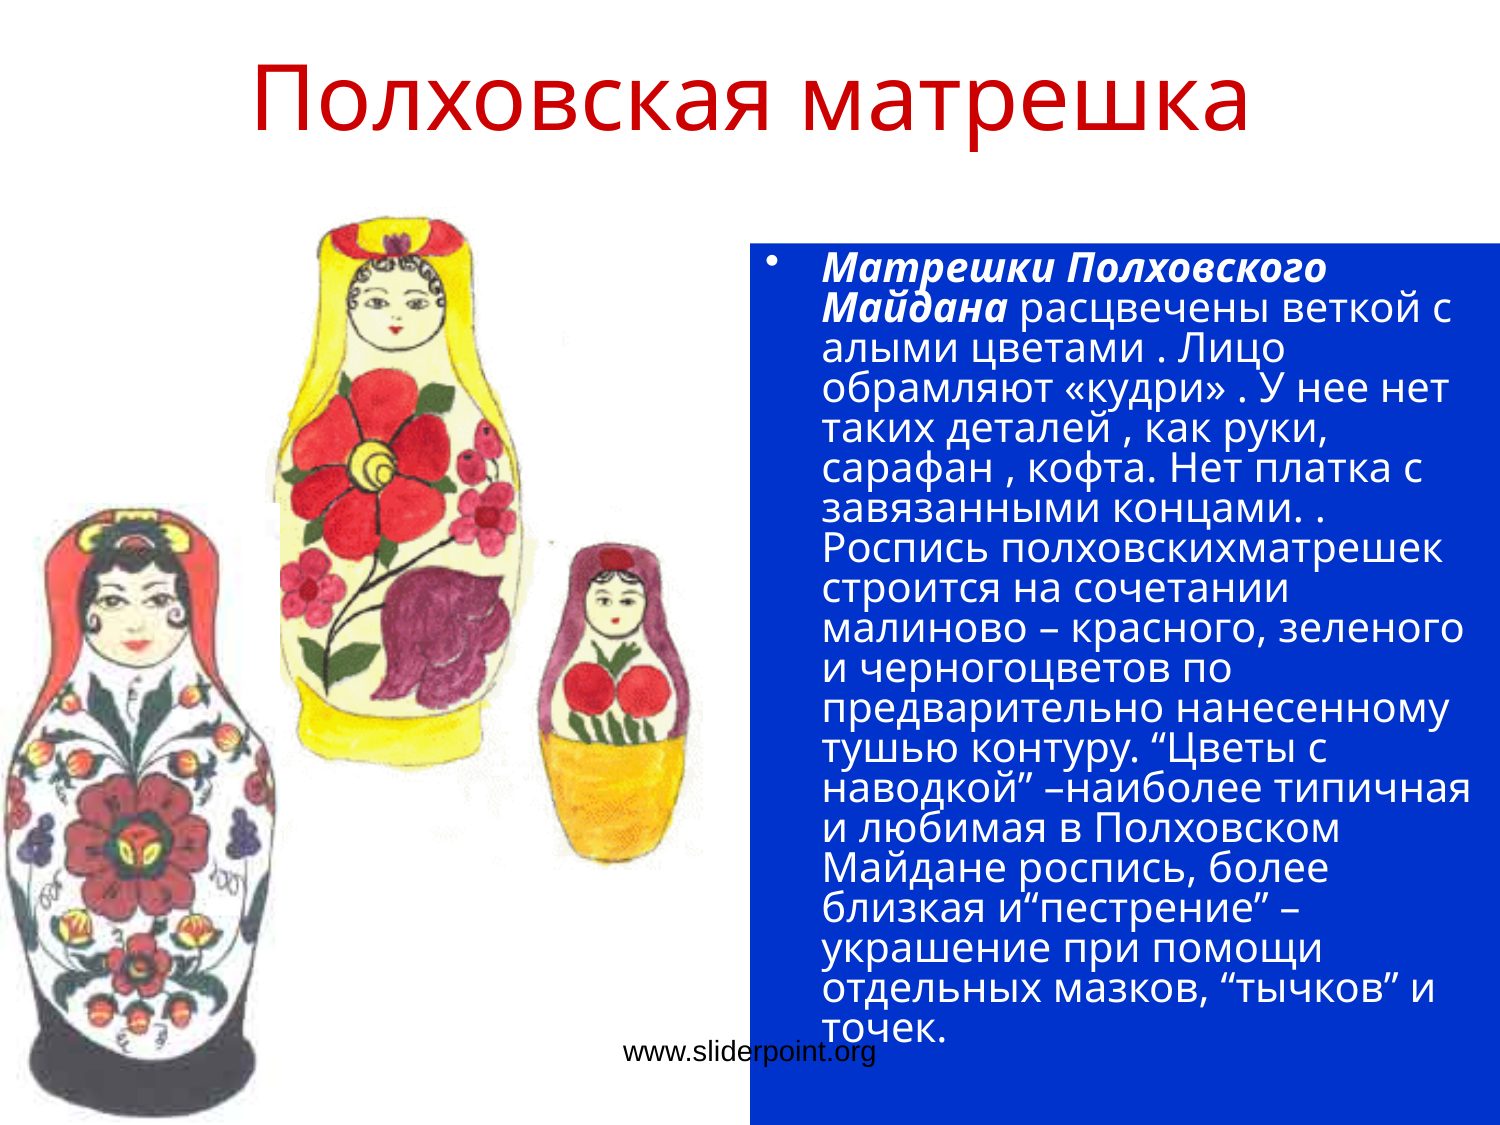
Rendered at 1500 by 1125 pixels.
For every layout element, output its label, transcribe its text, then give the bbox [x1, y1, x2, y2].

title Полховская матрешка [76, 0, 1428, 188]
list Матрешки Полховского Майдана расцвечены веткой с алыми цветами . Лицо обрамляют «кудри» . У нее нет таких деталей , как руки, сарафан , кофта. Нет платка с завязанными концами. . Роспись полховскихматрешек строится на сочетании малиново – красного, зеленого и черногоцветов по предварительно нанесенному тушью контуру. “Цветы с наводкой” –наиболее типичная и любимая в Полховском Майдане роспись, более близкая и“пестрение” – украшение при помощи отдельных мазков, “тычков” и точек. [749, 243, 1500, 1125]
footer www.sliderpoint.org [512, 1024, 988, 1103]
picture [0, 207, 703, 1125]
